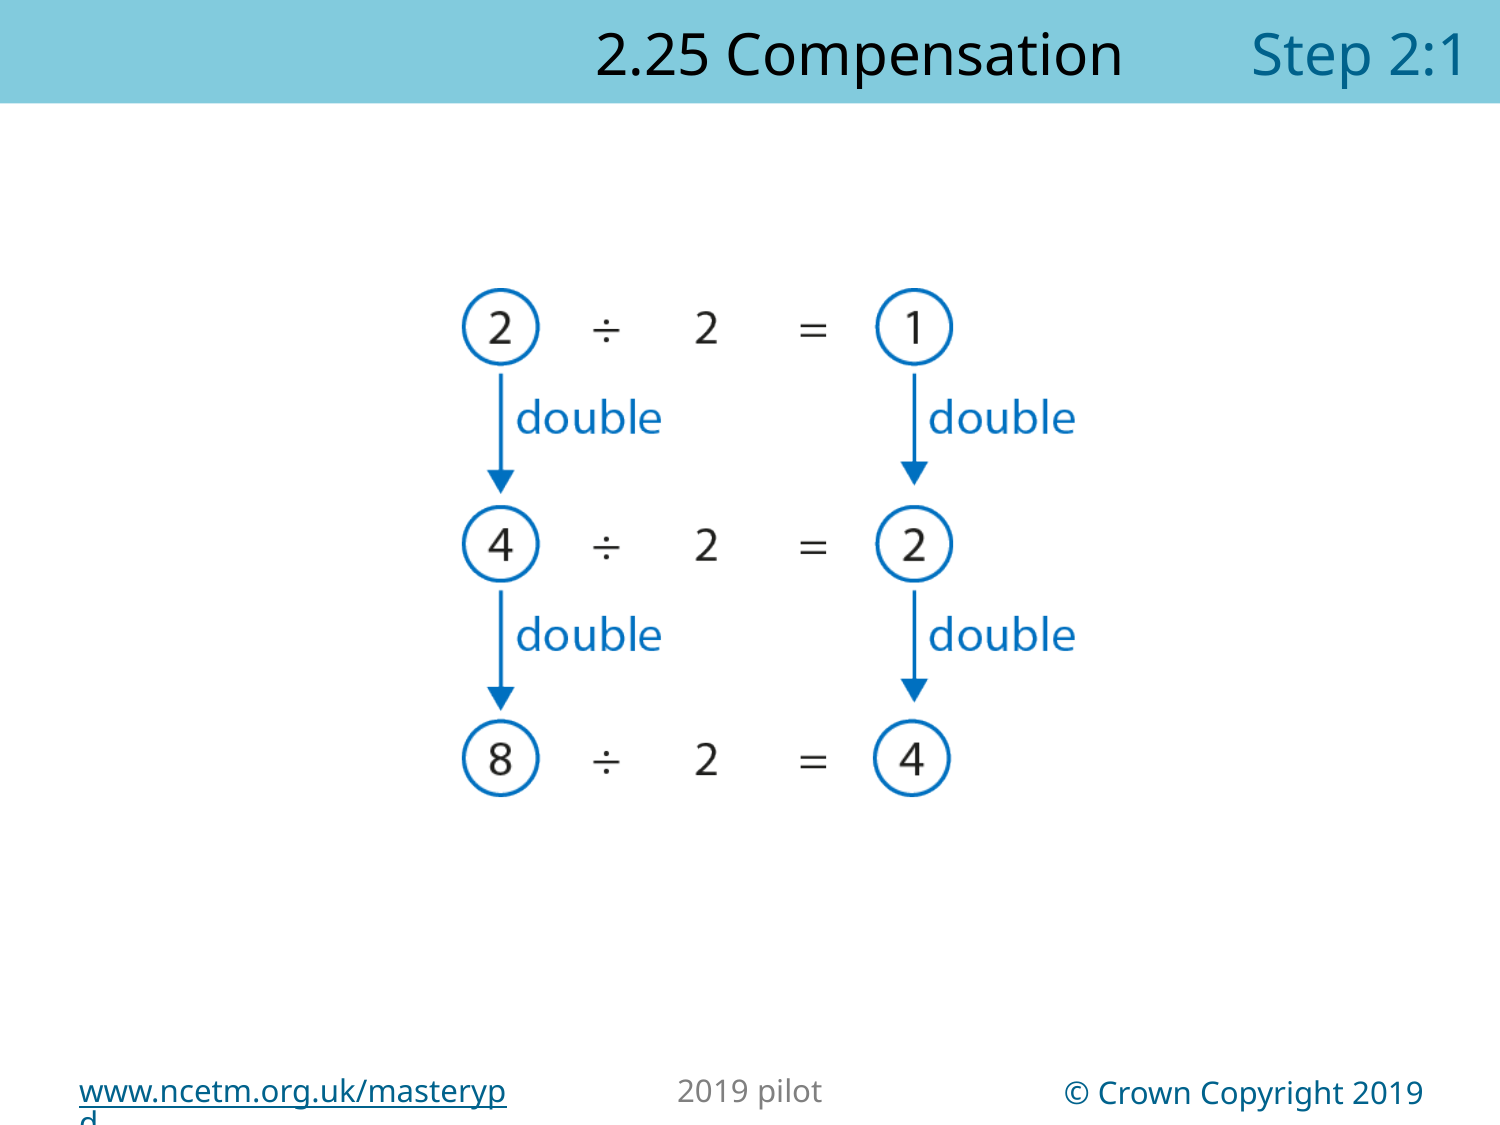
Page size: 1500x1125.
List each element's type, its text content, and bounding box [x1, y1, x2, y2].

list 2.25 Compensation Step 2:1 [0, 0, 1500, 104]
picture [190, 288, 1310, 837]
